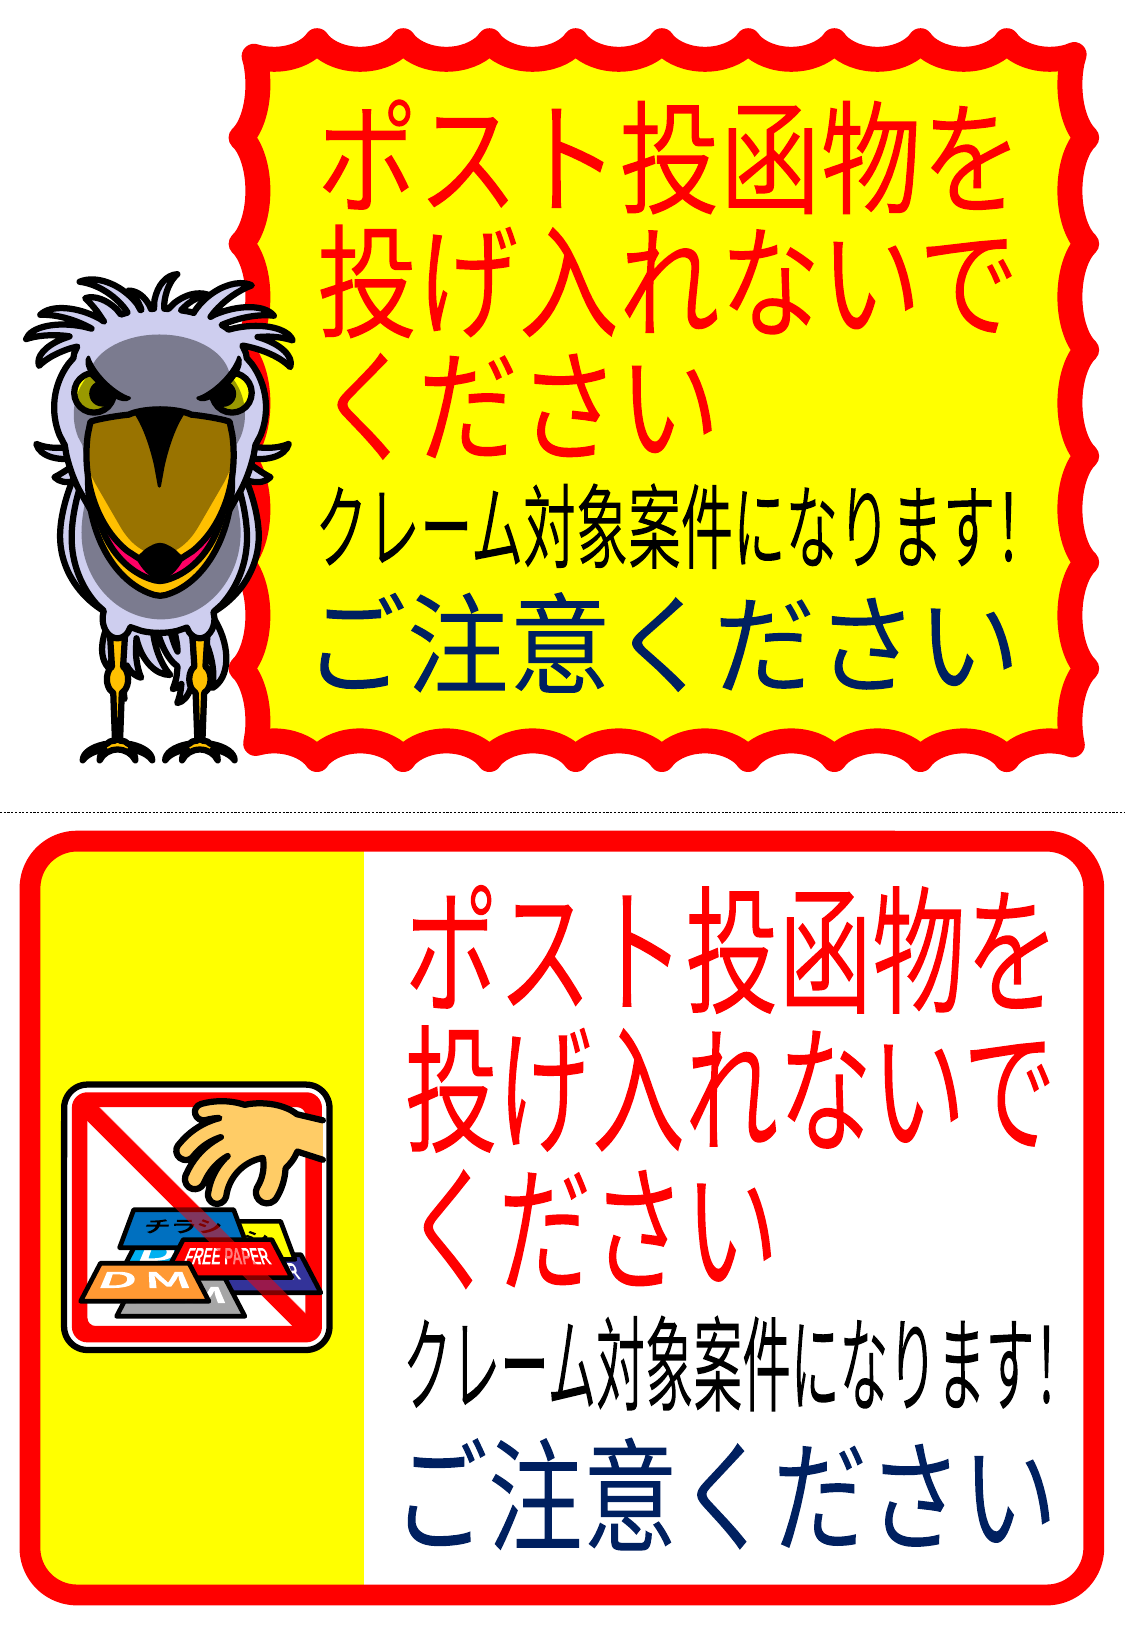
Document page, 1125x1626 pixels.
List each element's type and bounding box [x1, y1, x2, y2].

text_box [407, 884, 1050, 1551]
text_box [63, 1084, 330, 1351]
text_box [25, 40, 1087, 761]
text_box [27, 839, 1096, 1598]
